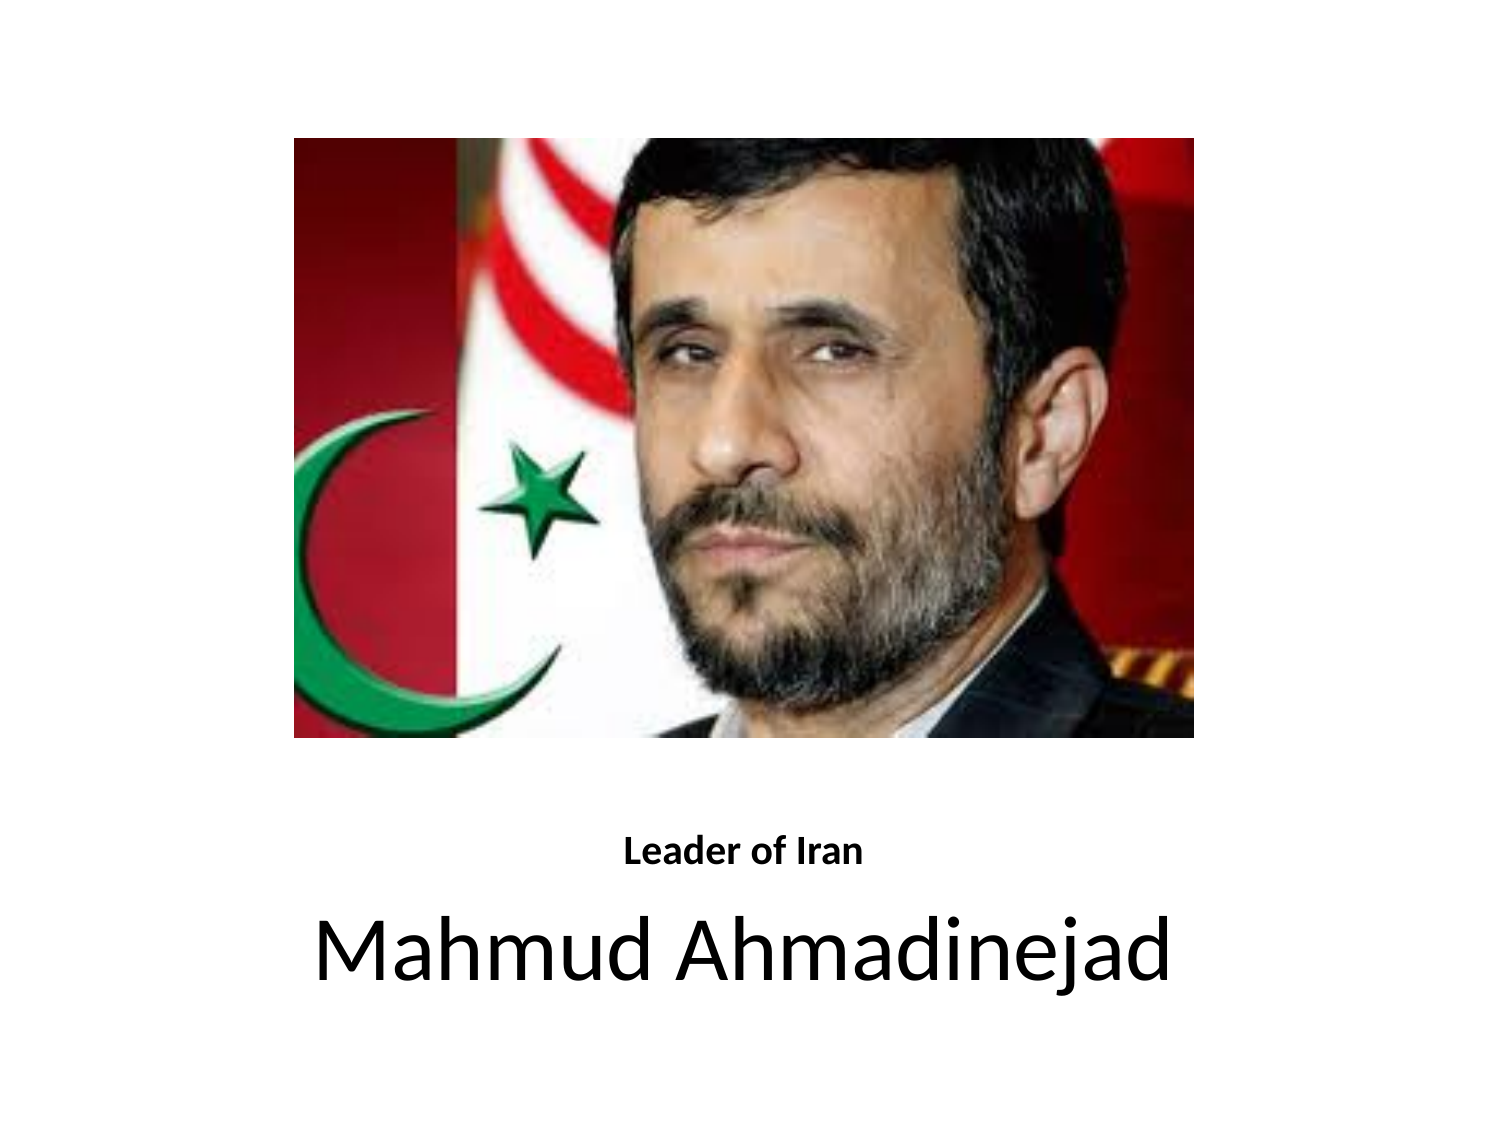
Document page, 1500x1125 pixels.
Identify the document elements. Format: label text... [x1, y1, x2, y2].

list Mahmud Ahmadinejad [294, 880, 1194, 1013]
title Leader of Iran [294, 787, 1194, 880]
picture [293, 138, 1195, 738]
